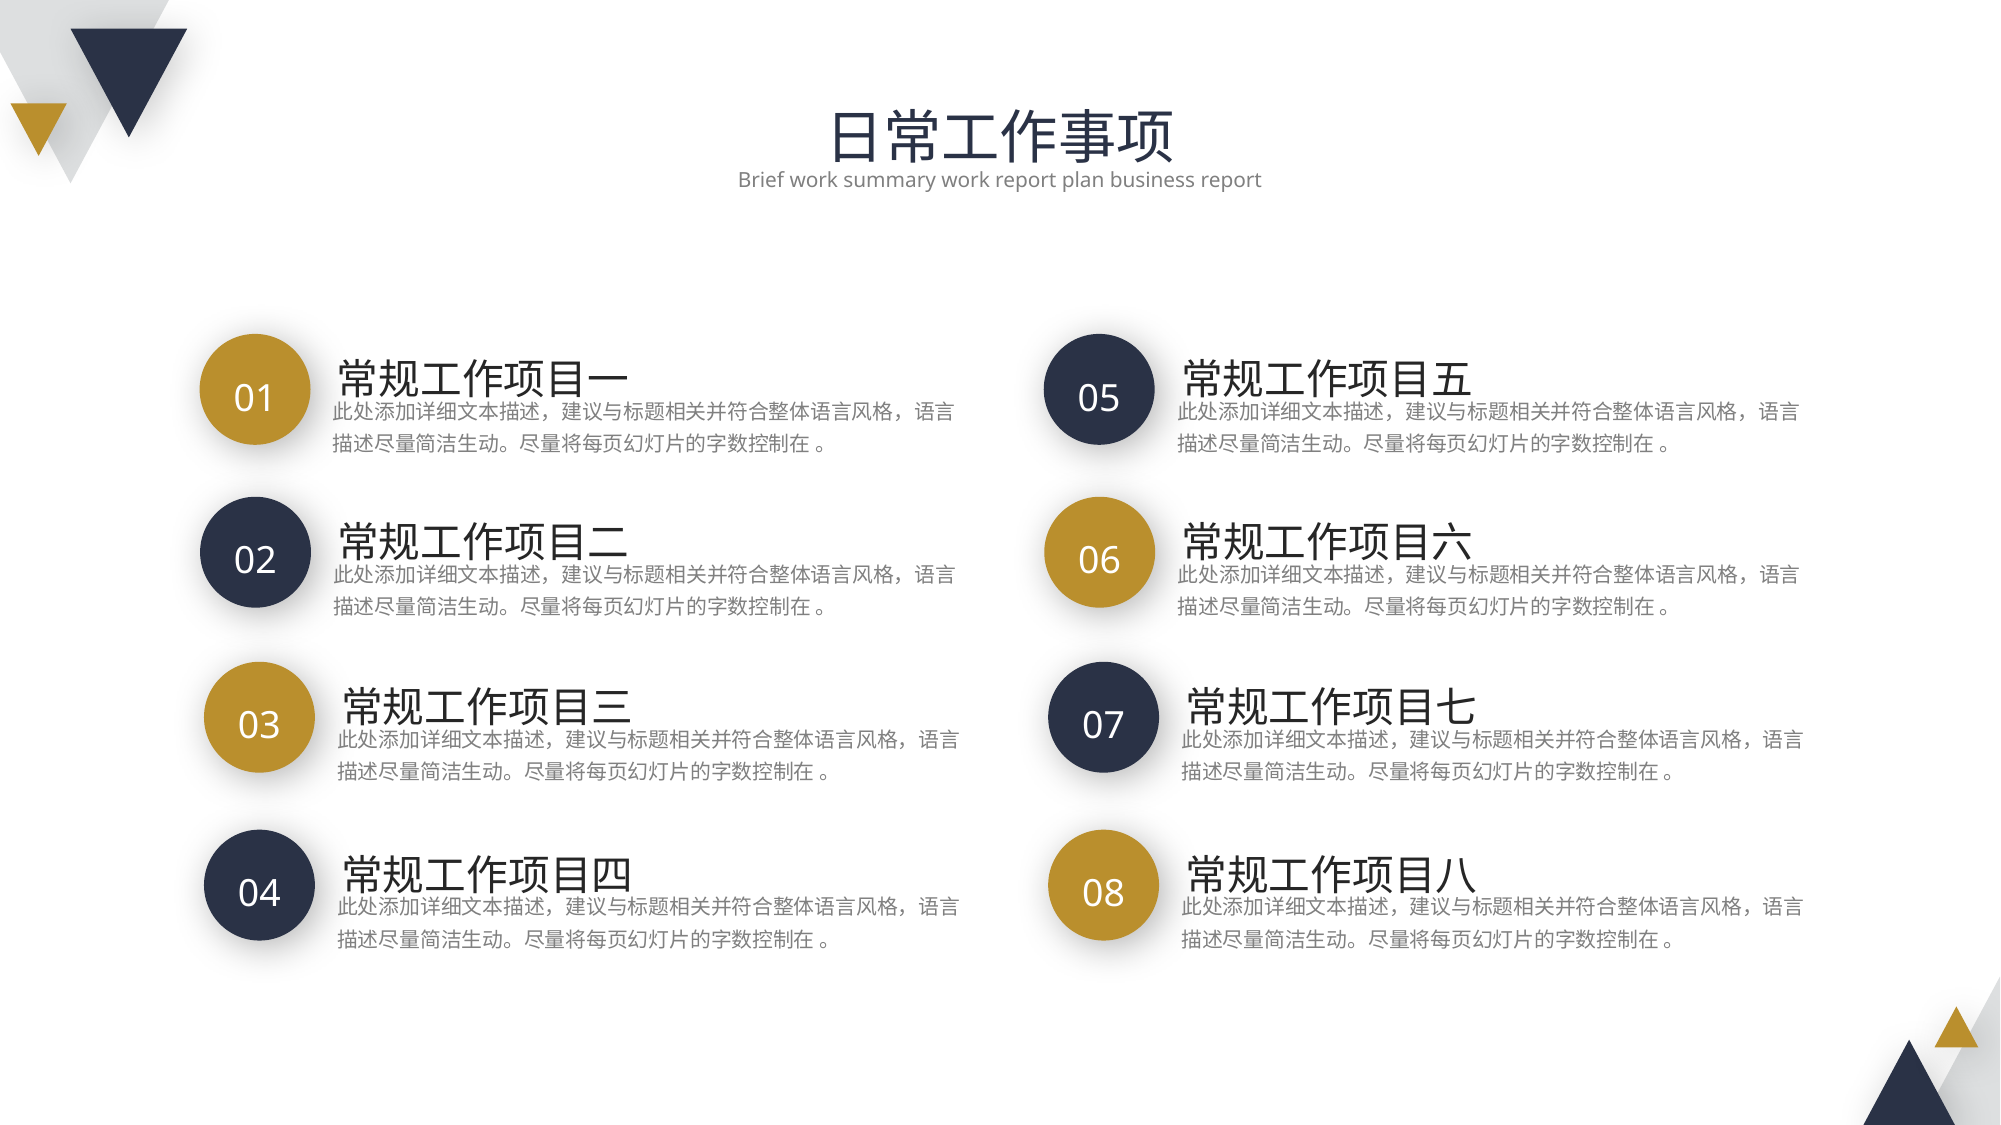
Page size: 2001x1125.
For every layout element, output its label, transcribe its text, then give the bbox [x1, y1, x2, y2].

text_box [326, 657, 975, 777]
text_box 02 [199, 495, 313, 609]
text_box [1166, 330, 1815, 449]
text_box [1170, 657, 1819, 777]
text_box 05 [1042, 332, 1156, 446]
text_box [322, 330, 971, 449]
text_box 01 [198, 332, 312, 446]
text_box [1170, 825, 1819, 945]
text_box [322, 492, 971, 612]
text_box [1166, 492, 1815, 612]
text_box 08 [1047, 828, 1161, 942]
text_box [609, 79, 1391, 198]
text_box 06 [1043, 495, 1157, 609]
text_box 07 [1047, 660, 1161, 774]
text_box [326, 825, 975, 945]
text_box 03 [202, 660, 316, 774]
text_box 04 [202, 828, 316, 942]
